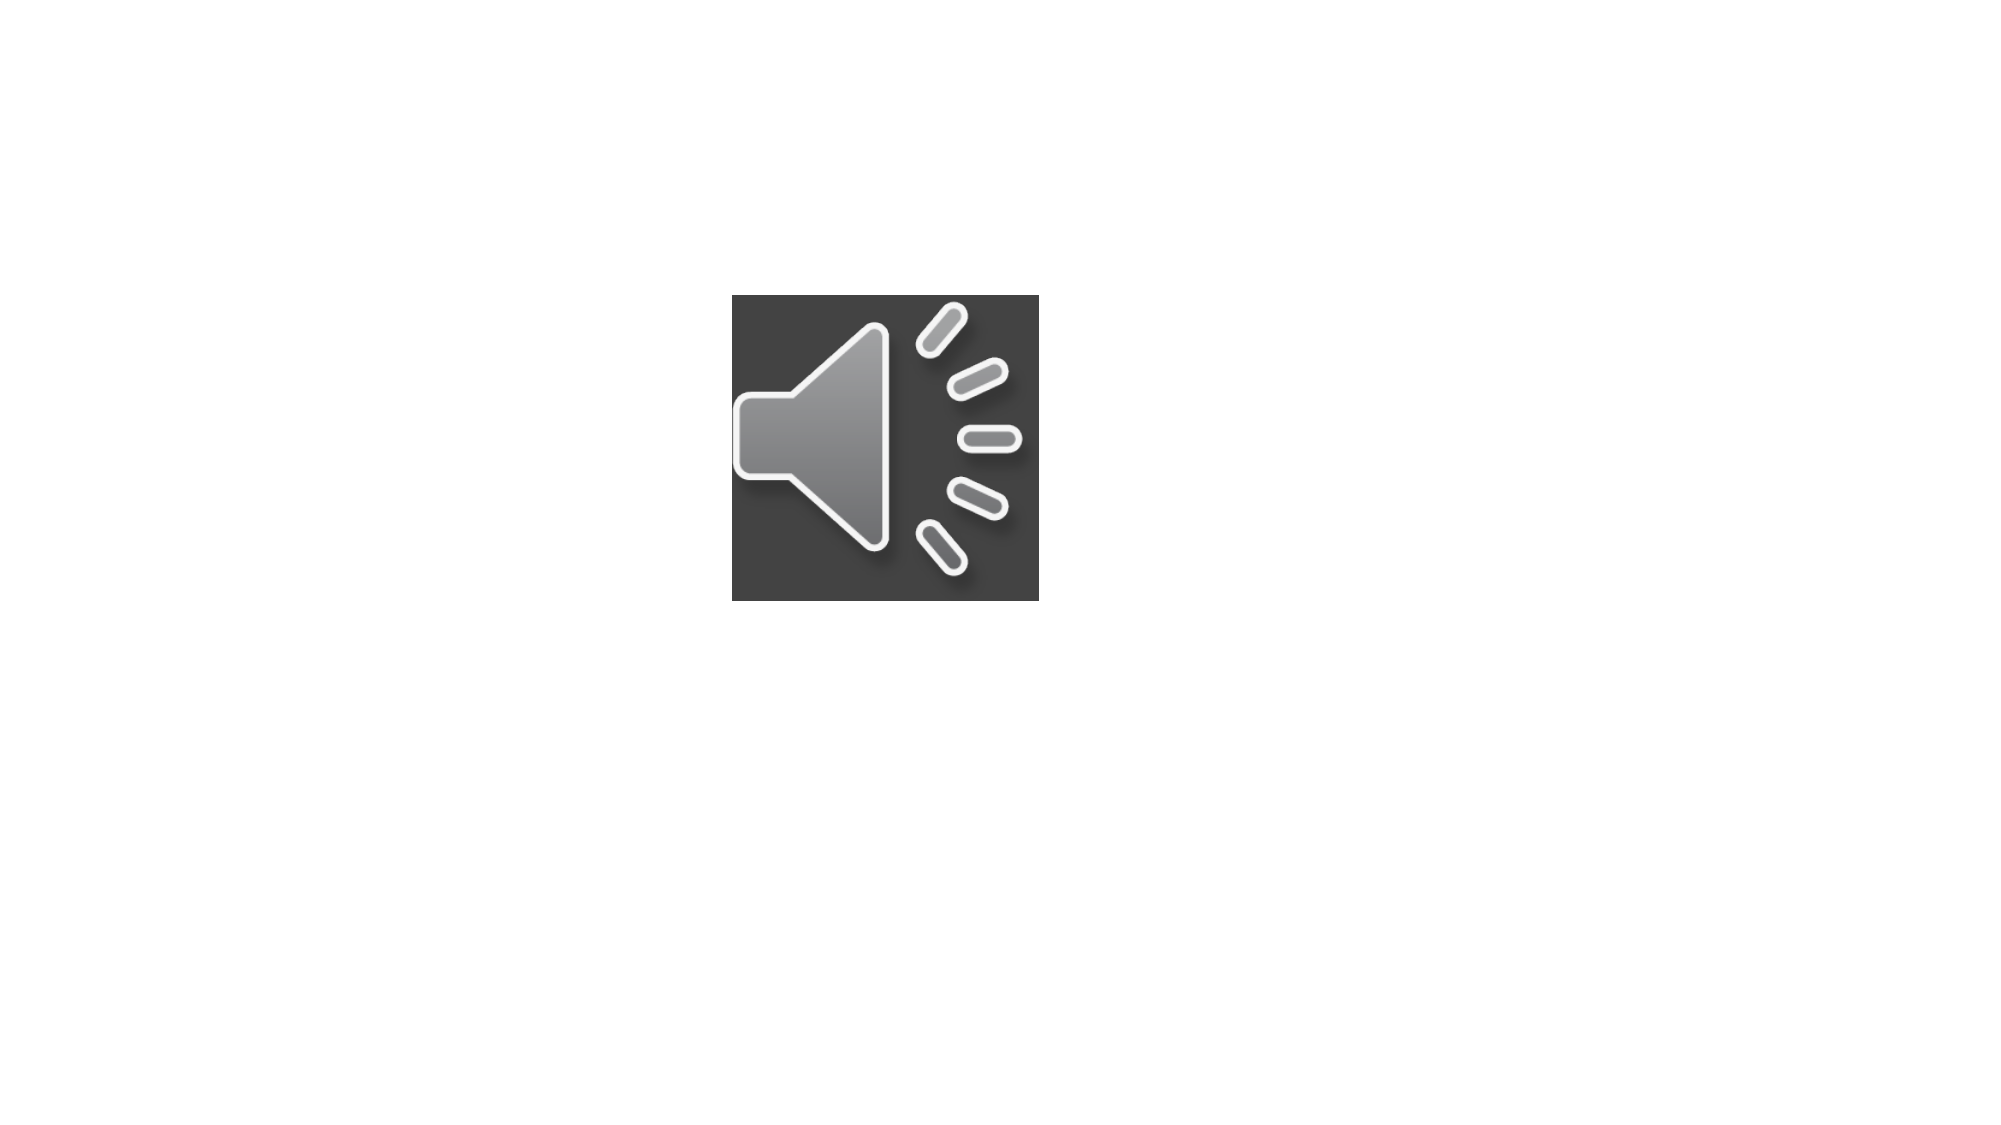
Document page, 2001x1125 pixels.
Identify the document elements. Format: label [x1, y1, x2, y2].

picture [731, 293, 1040, 603]
